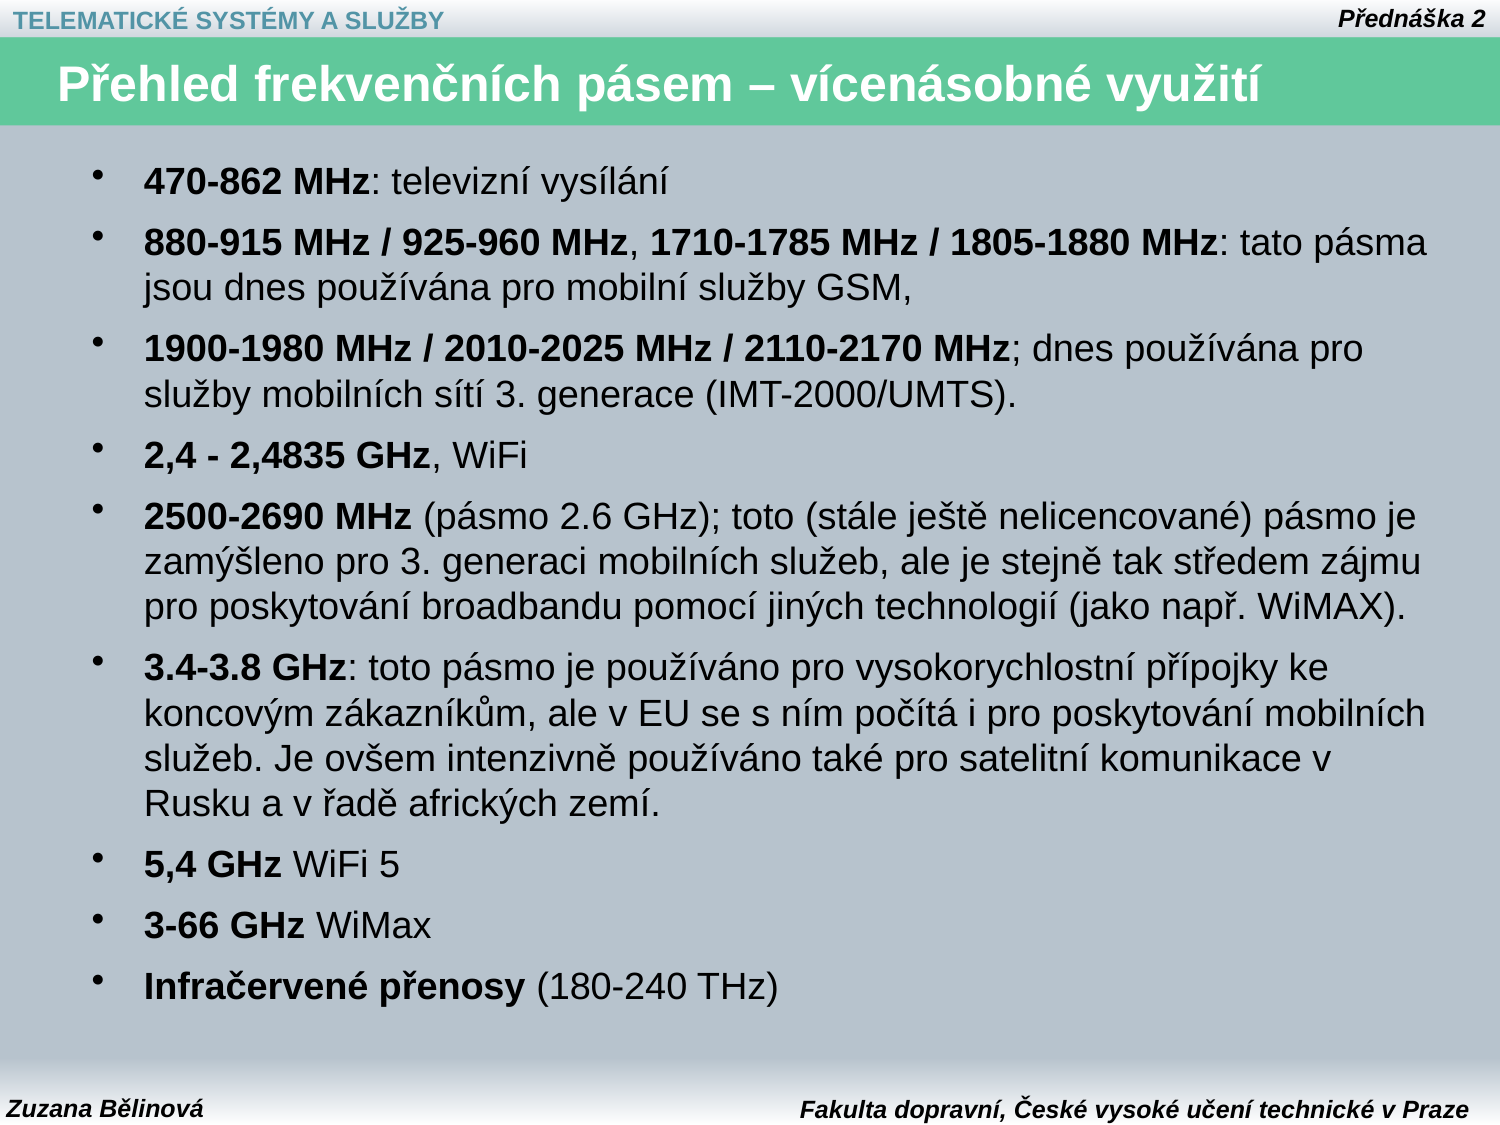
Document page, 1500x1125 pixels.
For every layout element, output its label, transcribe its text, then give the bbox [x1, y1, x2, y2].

list 470-862 MHz: televizní vysílání 880-915 MHz / 925-960 MHz, 1710-1785 MHz / 1805-1880 MHz: tato pásma jsou dnes používána pro mobilní služby GSM, 1900-1980 MHz / 2010-2025 MHz / 2110-2170 MHz; dnes používána pro služby mobilních sítí 3. generace (IMT-2000/UMTS). 2,4 - 2,4835 GHz, WiFi 2500-2690 MHz (pásmo 2.6 GHz); toto (stále ještě nelicencované) pásmo je zamýšleno pro 3. generaci mobilních služeb, ale je stejně tak středem zájmu pro poskytování broadbandu pomocí jiných technologií (jako např. WiMAX). 3.4-3.8 GHz: toto pásmo je používáno pro vysokorychlostní přípojky ke koncovým zákazníkům, ale v EU se s ním počítá i pro poskytování mobilních služeb. Je ovšem intenzivně používáno také pro satelitní komunikace v Rusku a v řadě afrických zemí. 5,4 GHz WiFi 5 3-66 GHz WiMax Infračervené přenosy (180-240 THz) [76, 148, 1460, 1071]
title Přehled frekvenčních pásem – vícenásobné využití [0, 37, 1500, 126]
